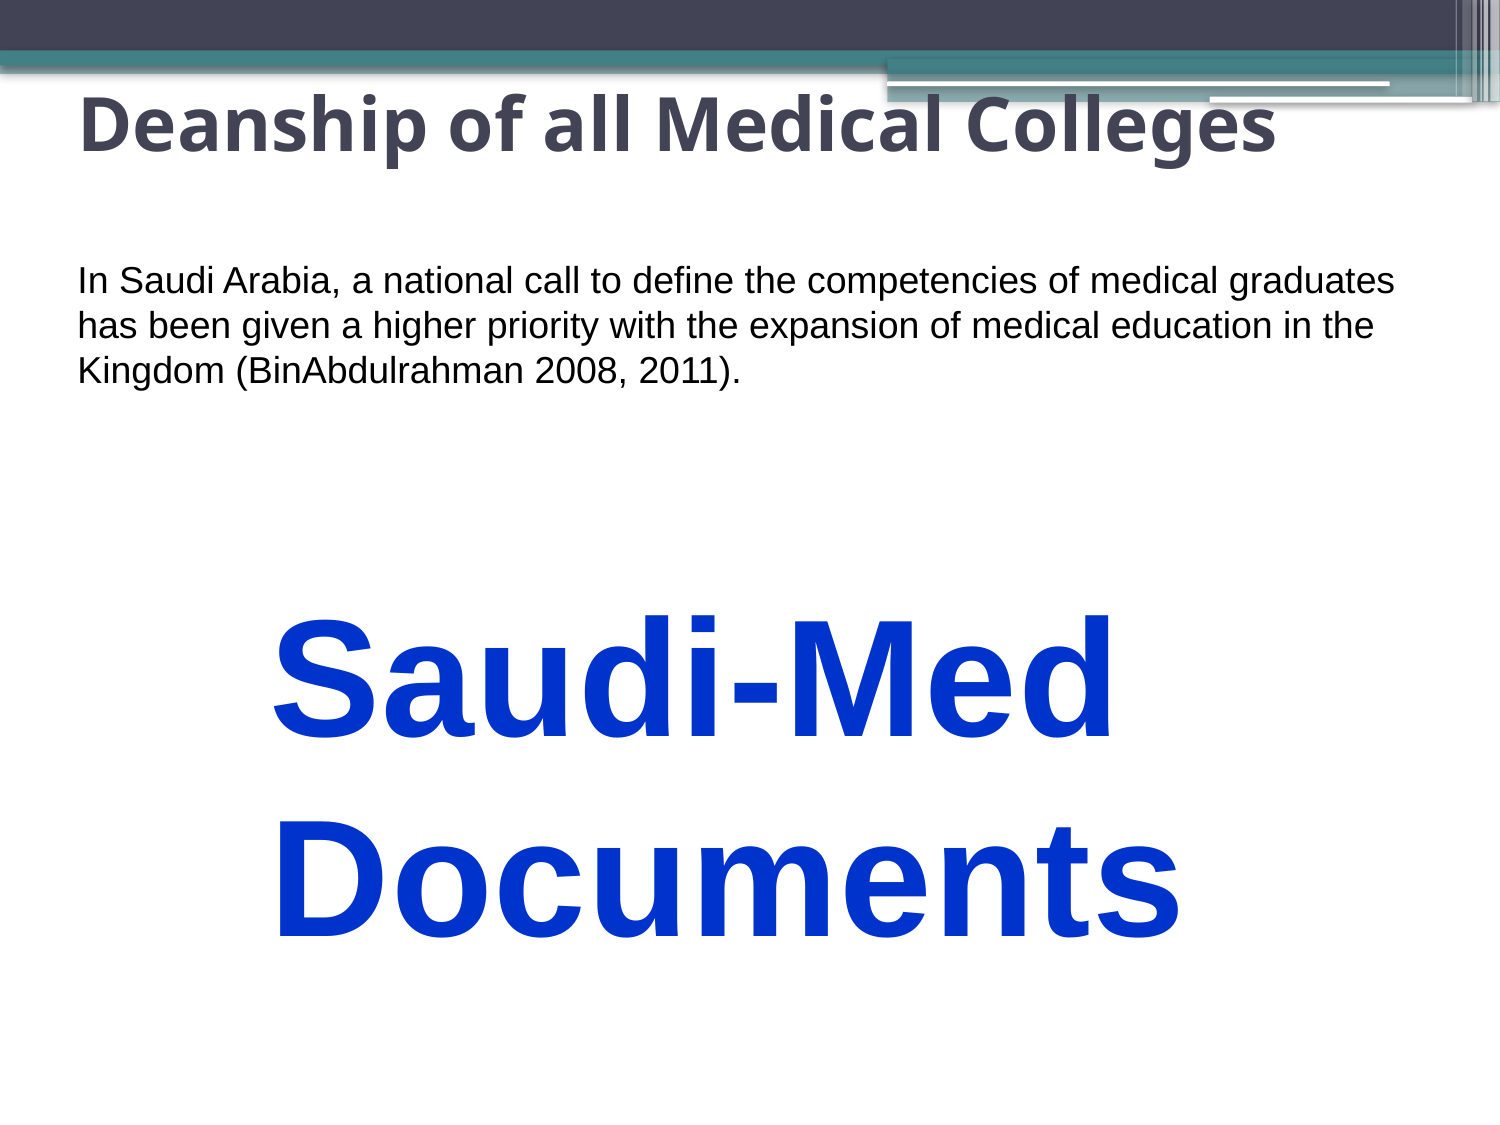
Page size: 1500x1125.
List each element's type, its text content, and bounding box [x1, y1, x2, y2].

text_box Saudi-Med Documents [255, 562, 1202, 978]
title Deanship of all Medical Colleges In Saudi Arabia, a national call to define the competencies of medical graduates has been given a higher priority with the expansion of medical education in the Kingdom (BinAbdulrahman 2008, 2011). [62, 137, 1442, 430]
